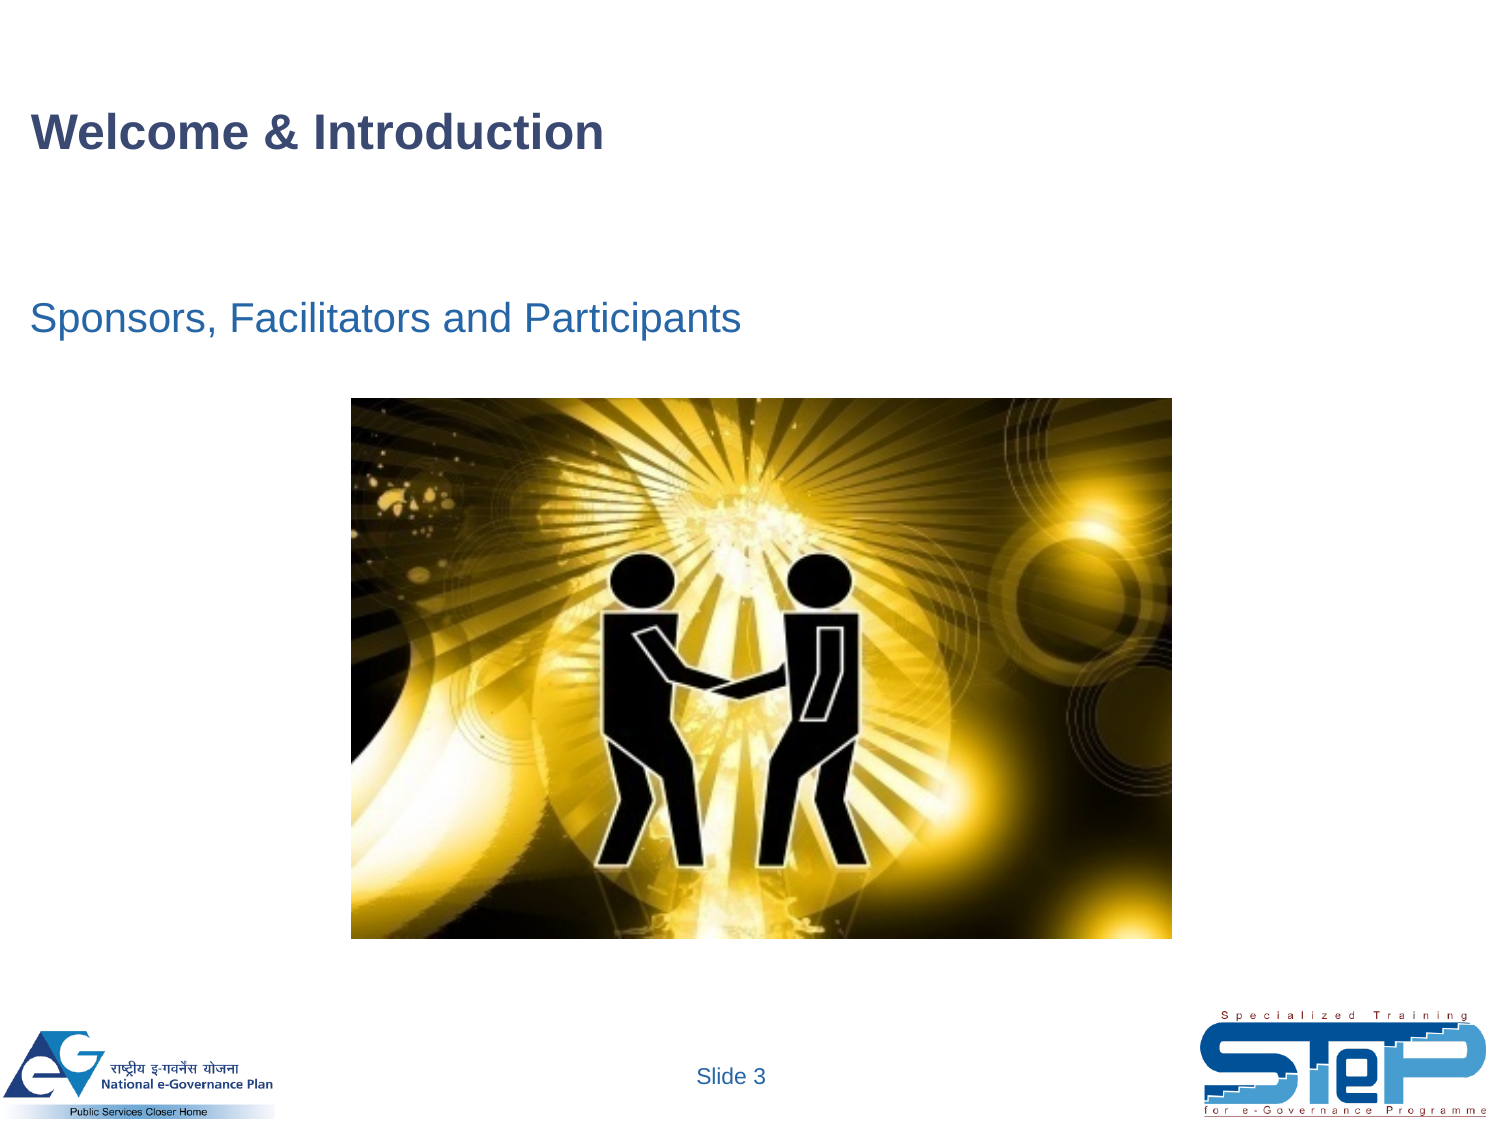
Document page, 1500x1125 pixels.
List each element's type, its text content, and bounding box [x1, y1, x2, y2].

picture [1199, 1011, 1486, 1117]
title Welcome & Introduction [30, 99, 1476, 235]
text_box Slide 3 [556, 1062, 907, 1088]
picture [351, 398, 1173, 939]
list Sponsors, Facilitators and Participants [29, 290, 1469, 989]
picture [2, 1030, 276, 1119]
